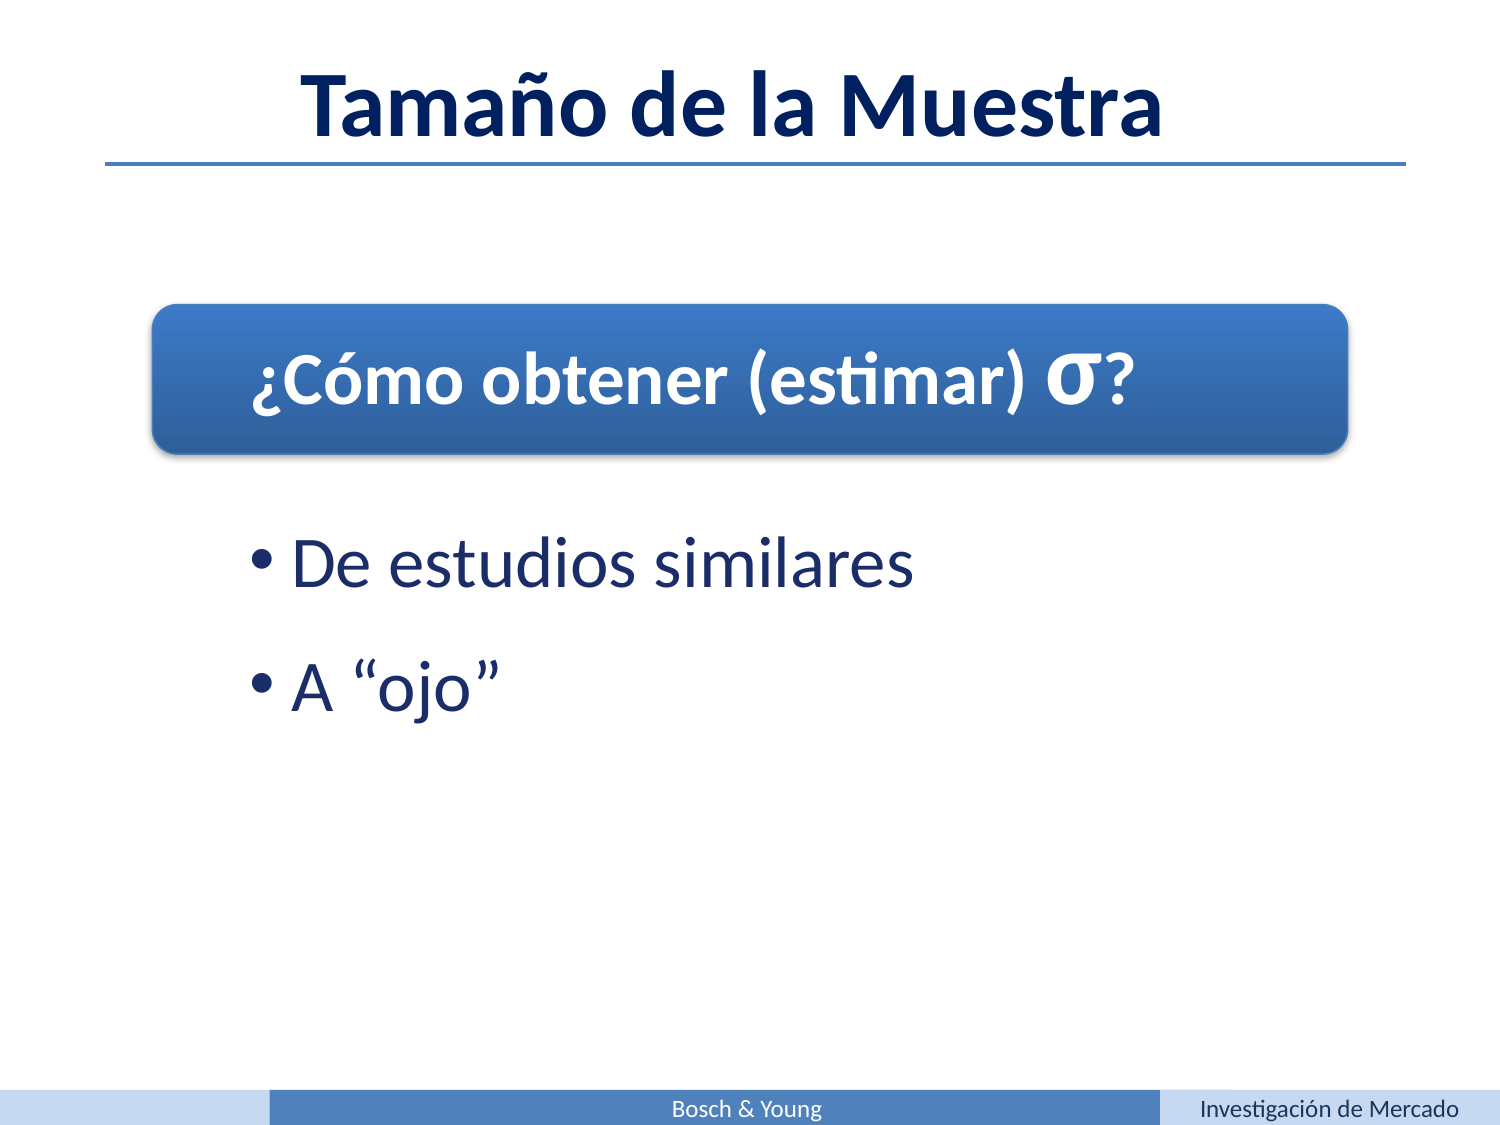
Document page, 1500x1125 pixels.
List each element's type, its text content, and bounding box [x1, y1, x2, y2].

text_box [0, 1088, 272, 1125]
text_box ¿Cómo obtener (estimar) σ? De estudios similares A “ojo” [234, 292, 1278, 889]
text_box [151, 303, 234, 455]
text_box Tamaño de la Muestra [46, 35, 1418, 163]
text_box Bosch & Young [272, 1088, 1158, 1125]
text_box [1278, 303, 1349, 455]
text_box Investigación de Mercado [1158, 1088, 1500, 1125]
